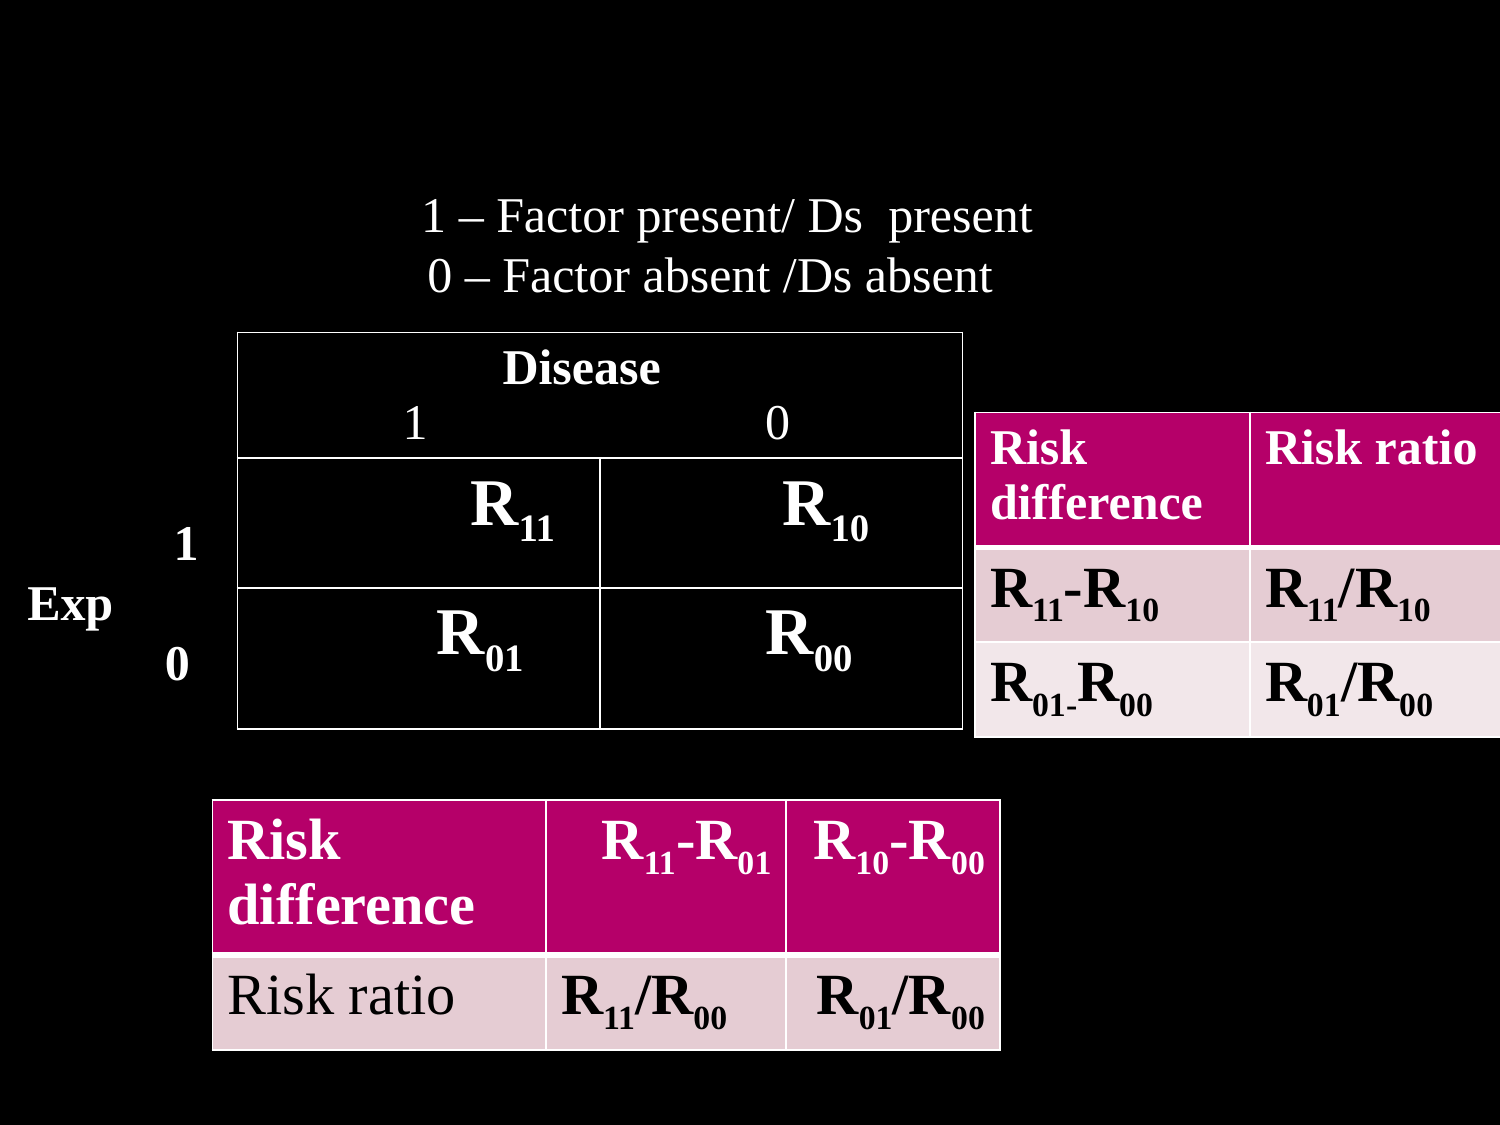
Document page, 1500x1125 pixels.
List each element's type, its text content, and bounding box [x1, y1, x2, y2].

table_cell R01/R00 [787, 958, 999, 1049]
table_header Disease 1 0 [238, 333, 962, 457]
table_cell R11/R00 [547, 958, 785, 1049]
table_cell R11 [238, 459, 599, 587]
table_cell R11/R10 [1251, 550, 1500, 641]
text_box 1 Exp 0 [12, 502, 313, 748]
table_header Risk ratio [1251, 413, 1500, 545]
table_header R11-R01 [547, 801, 785, 952]
table_cell Risk ratio [213, 958, 545, 1049]
table_cell R01/R00 [1251, 643, 1500, 736]
table_header R10-R00 [787, 801, 999, 952]
table_header Risk difference [213, 801, 545, 952]
table_cell R00 [601, 589, 962, 728]
table_cell R10 [601, 459, 962, 587]
table_cell R11-R10 [976, 550, 1249, 641]
table_header Risk difference [976, 413, 1249, 545]
text_box 1 – Factor present/ Ds present 0 – Factor absent /Ds absent [387, 174, 1313, 310]
table_cell R01-R00 [976, 643, 1249, 736]
table_cell R01 [313, 589, 599, 728]
